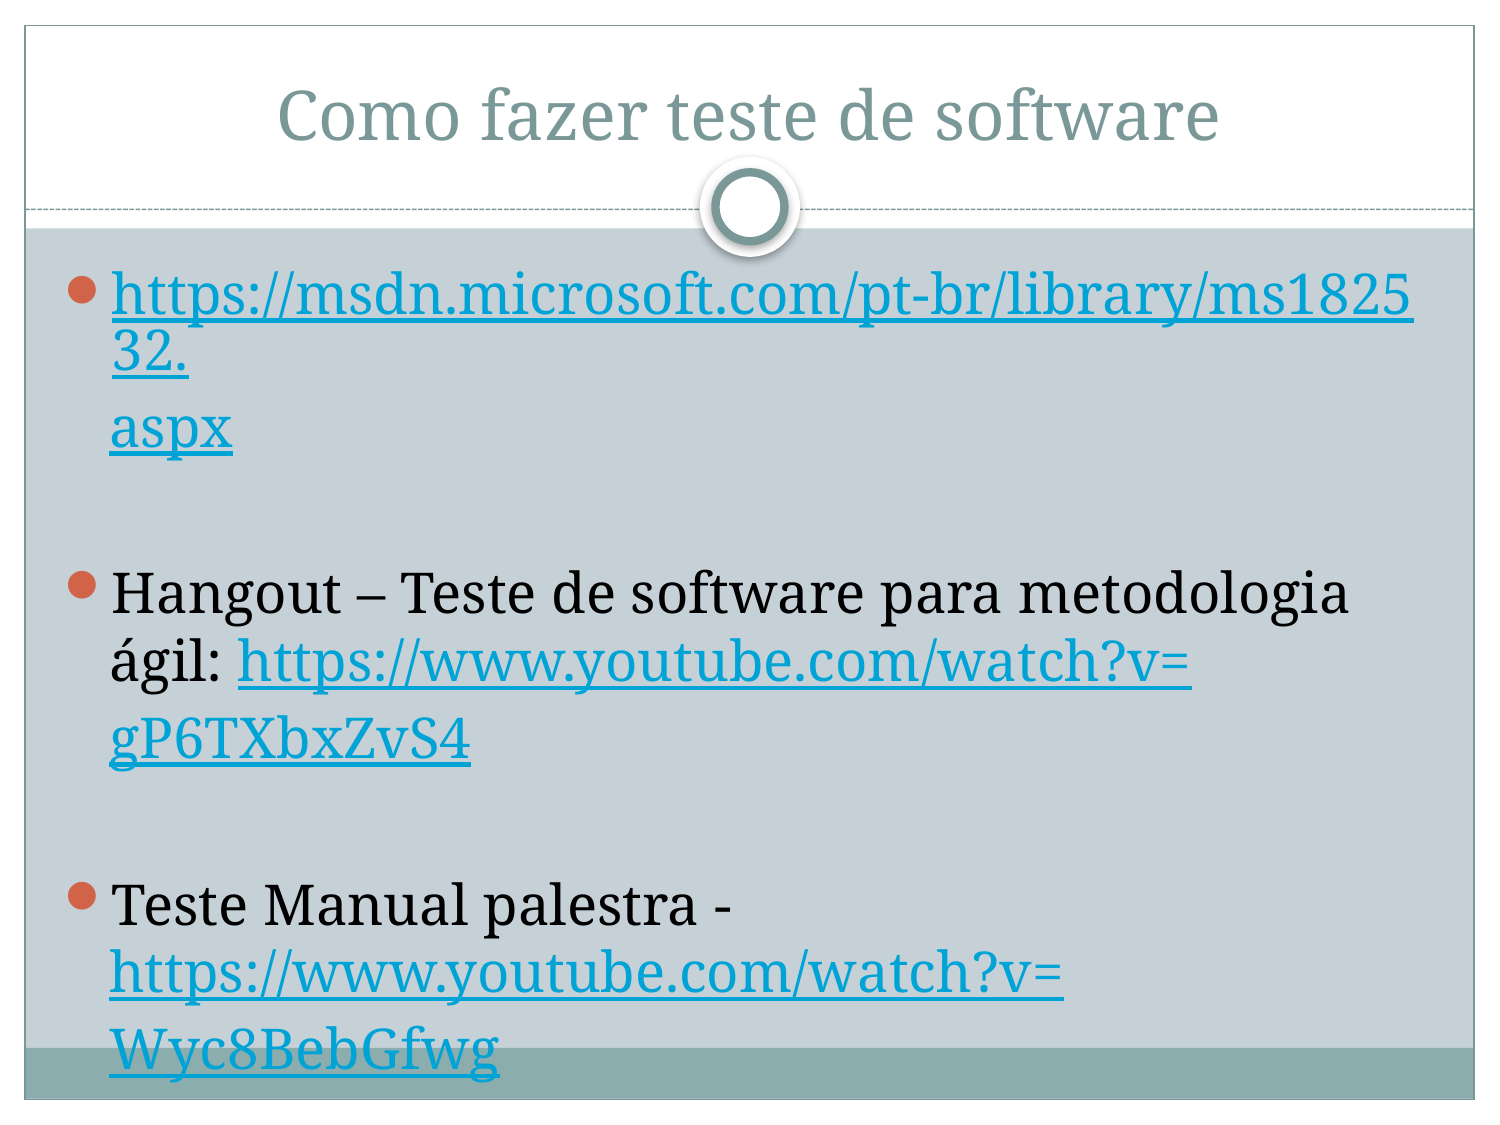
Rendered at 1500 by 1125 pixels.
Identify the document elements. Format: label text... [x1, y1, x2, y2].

list https://msdn.microsoft.com/pt-br/library/ms182532.aspx Hangout – Teste de software para metodologia ágil: https://www.youtube.com/watch?v=gP6TXbxZvS4 Teste Manual palestra - https://www.youtube.com/watch?v=Wyc8BebGfwg [49, 250, 1445, 1001]
title Como fazer teste de software [49, 37, 1450, 162]
